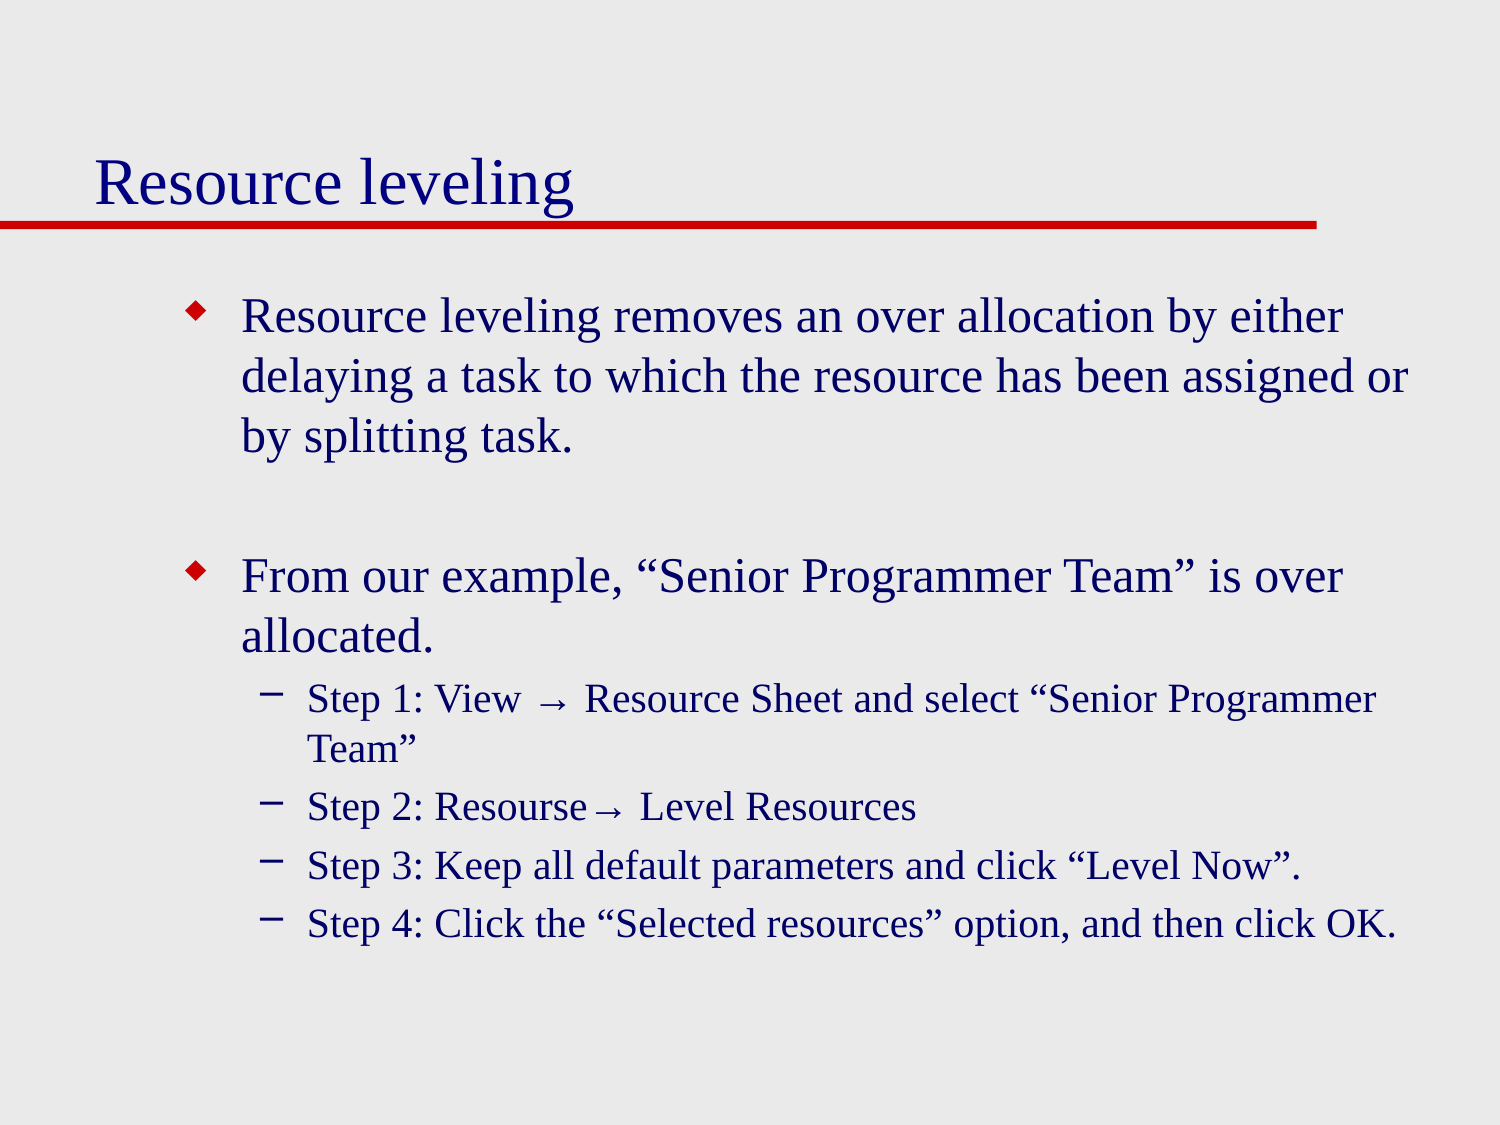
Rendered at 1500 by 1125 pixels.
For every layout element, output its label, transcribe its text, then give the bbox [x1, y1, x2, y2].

list Resource leveling removes an over allocation by either delaying a task to which the resource has been assigned or by splitting task. From our example, “Senior Programmer Team” is over allocated. Step 1: View → Resource Sheet and select “Senior Programmer Team” Step 2: Resourse→ Level Resources Step 3: Keep all default parameters and click “Level Now”. Step 4: Click the “Selected resources” option, and then click OK. [169, 274, 1438, 951]
title Resource leveling [62, 43, 1338, 226]
